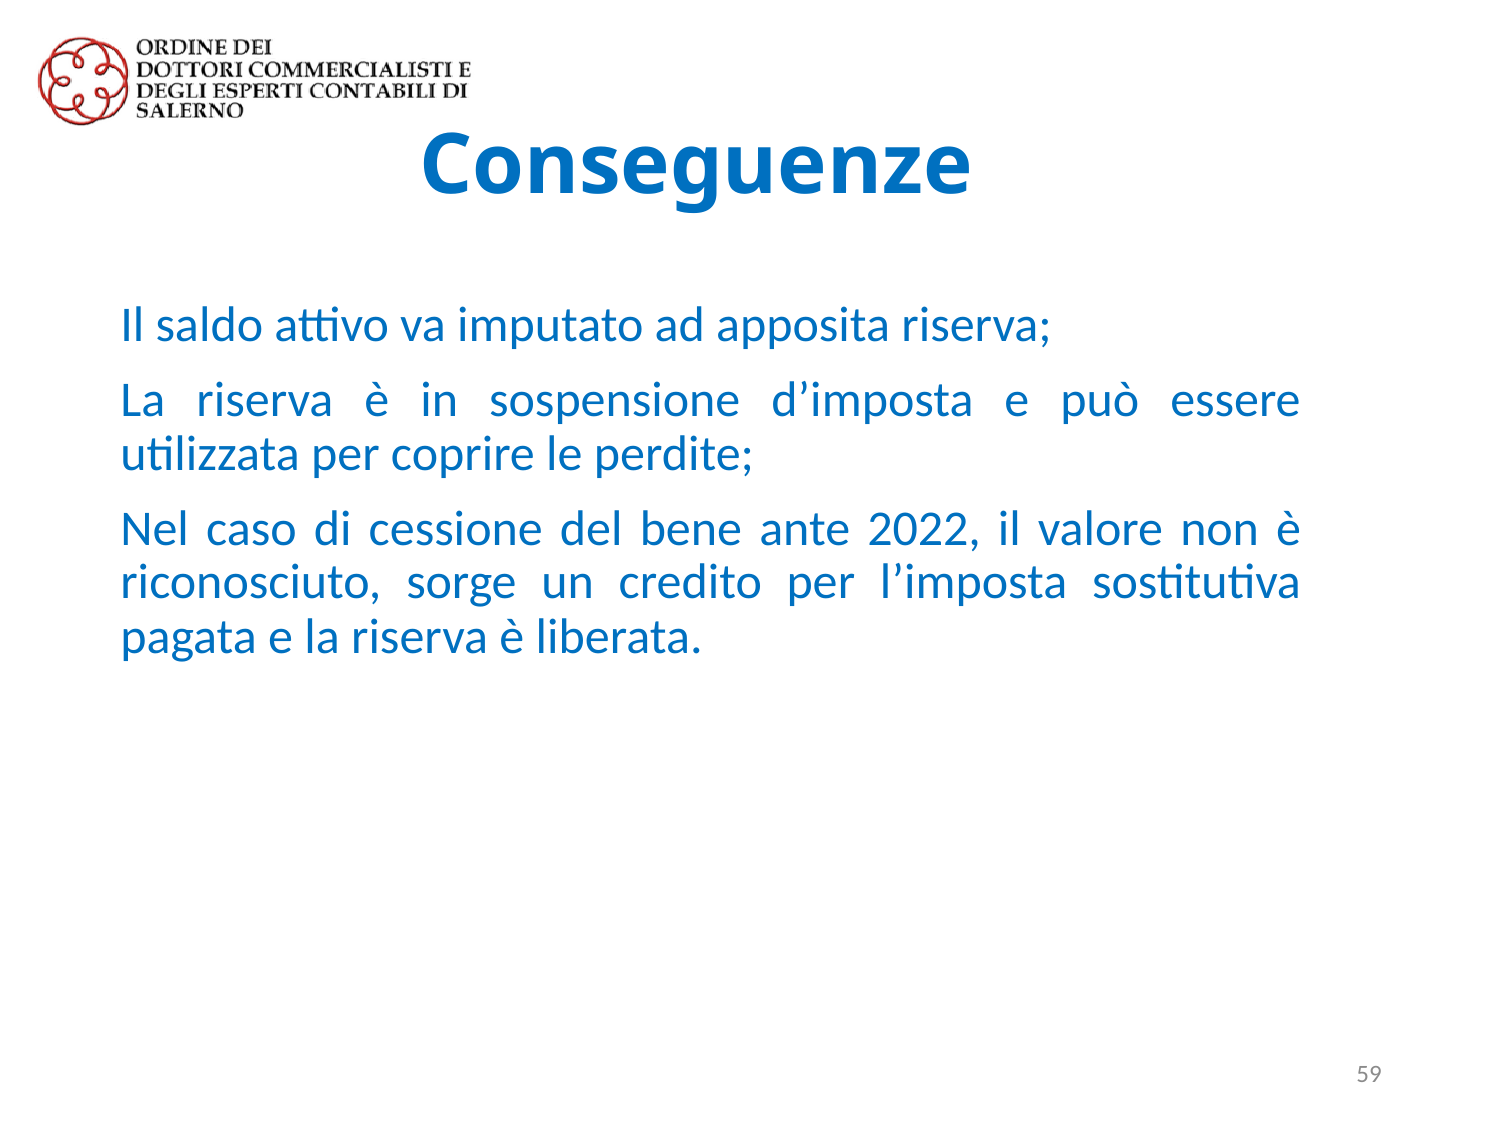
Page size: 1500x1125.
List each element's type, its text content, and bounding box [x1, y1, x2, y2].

title Conseguenze [58, 113, 1334, 220]
picture [29, 29, 479, 127]
subtitle Il saldo attivo va imputato ad apposita riserva; La riserva è in sospensione d’imposta e può essere utilizzata per coprire le perdite; Nel caso di cessione del bene ante 2022, il valore non è riconosciuto, sorge un credito per l’imposta sostitutiva pagata e la riserva è liberata. [105, 290, 1317, 988]
slide_number 59 [1059, 1042, 1397, 1103]
